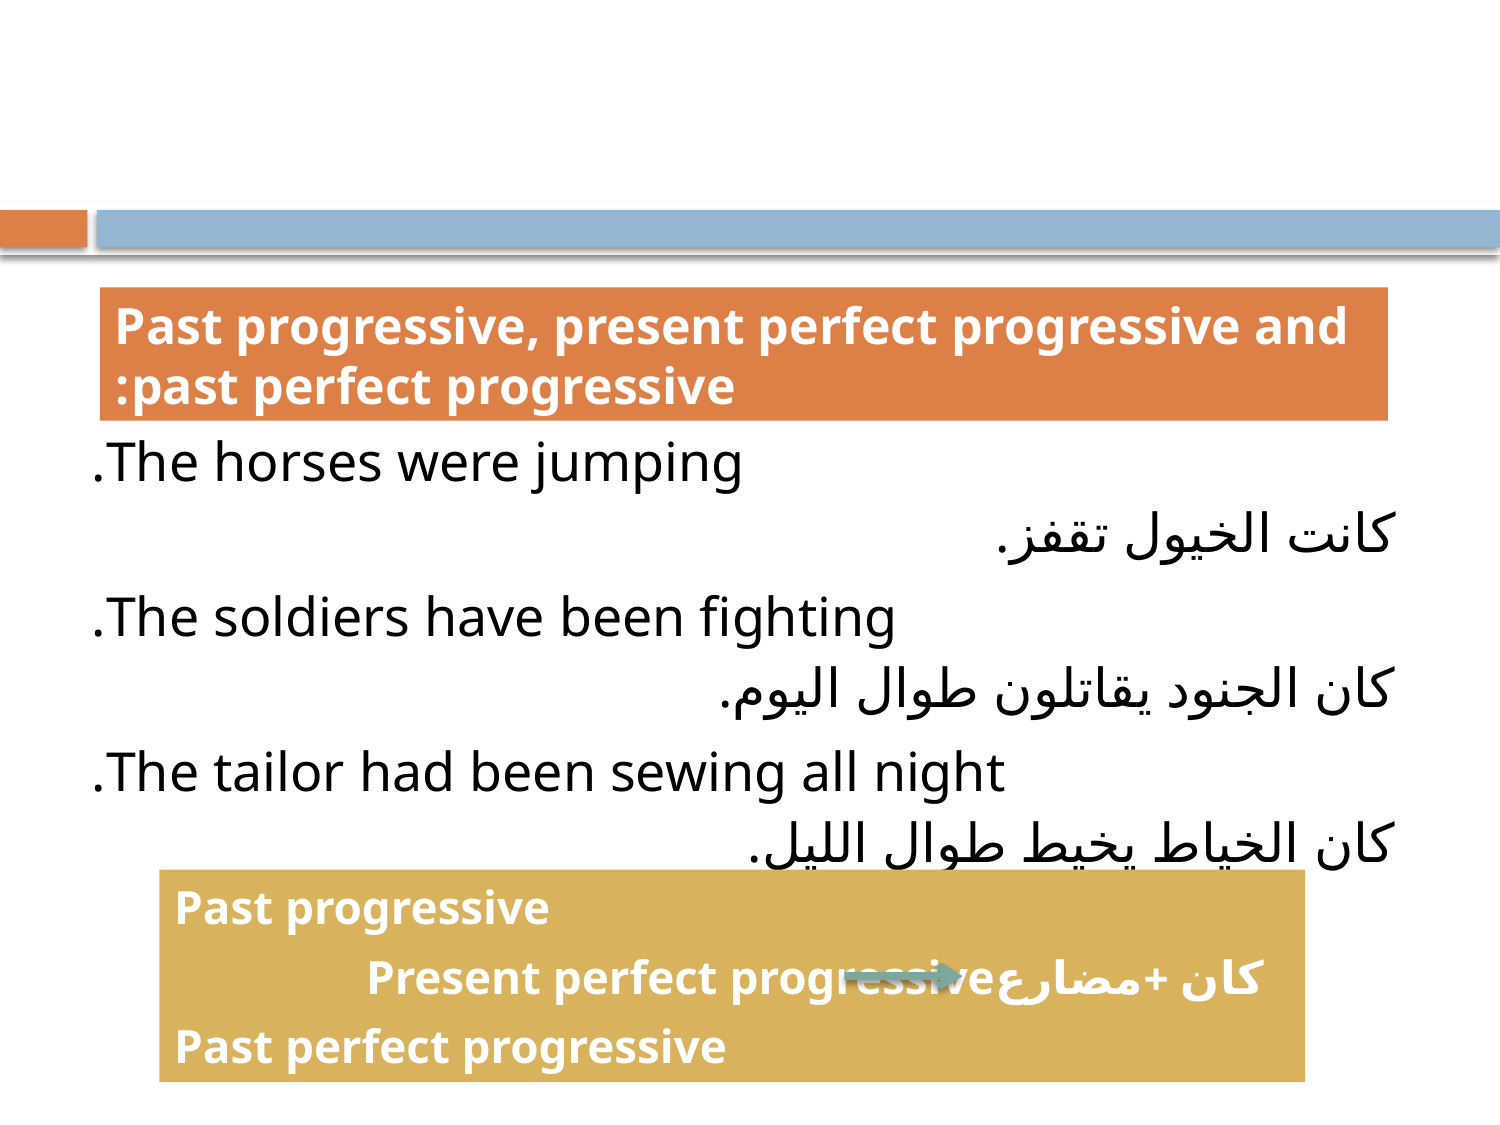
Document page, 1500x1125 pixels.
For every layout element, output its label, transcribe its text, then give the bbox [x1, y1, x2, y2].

list The horses were jumping. The soldiers have been fighting. The tailor had been sewing all night. [76, 420, 1306, 811]
list Past progressive, present perfect progressive and past perfect progressive: [99, 287, 1388, 421]
list Past progressive كان +مضارعPresent perfect progressive Past perfect progressive [159, 869, 1306, 1083]
list كانت الخيول تقفز. كان الجنود يقاتلون طوال اليوم. كان الخياط يخيط طوال الليل. [419, 491, 1412, 882]
